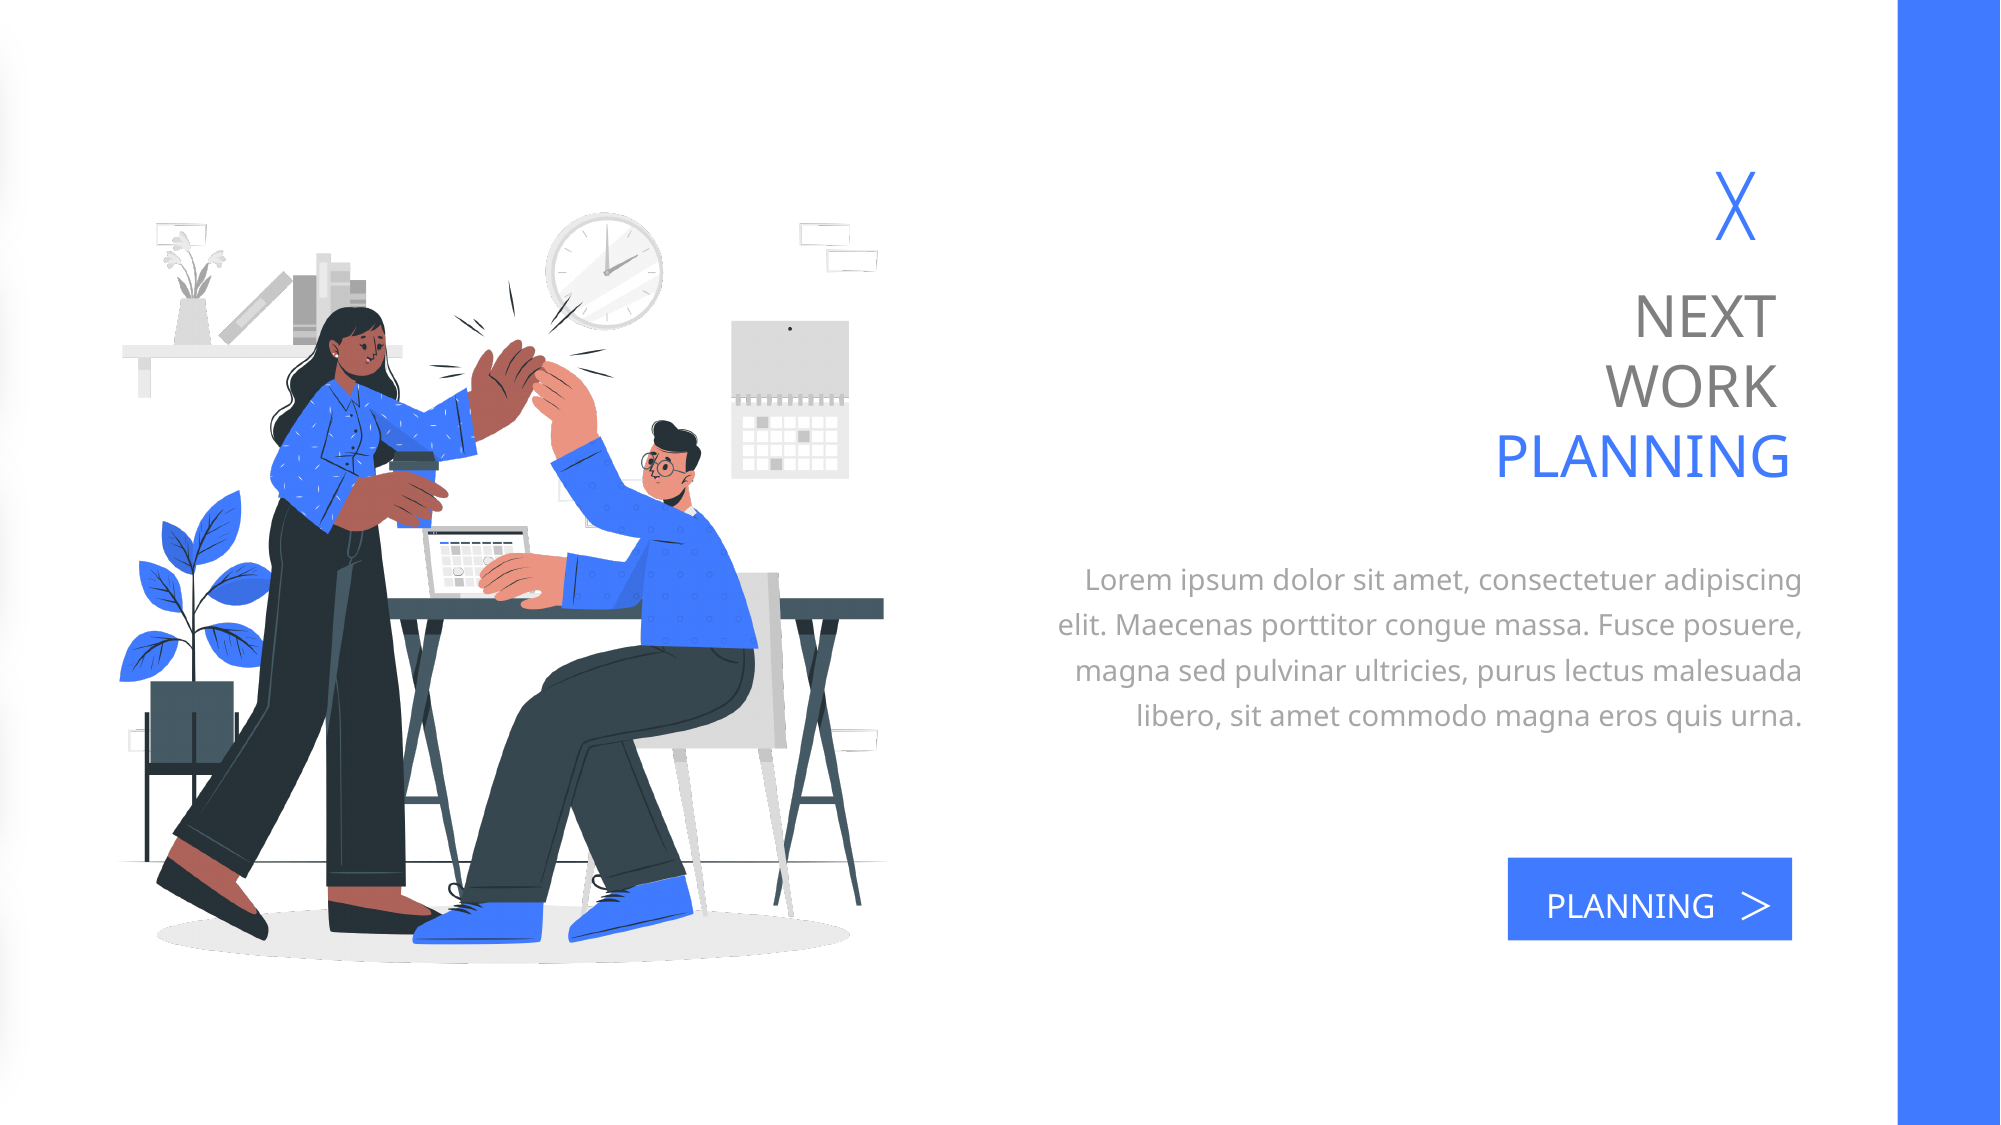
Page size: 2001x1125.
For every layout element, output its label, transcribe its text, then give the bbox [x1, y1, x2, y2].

text_box ╳ [1637, 160, 1836, 246]
picture [41, 124, 965, 1048]
text_box Lorem ipsum dolor sit amet, consectetuer adipiscing elit. Maecenas porttitor congue massa. Fusce posuere, magna sed pulvinar ultricies, purus lectus malesuada libero, sit amet commodo magna eros quis urna. [1034, 550, 1804, 733]
text_box [1507, 857, 1793, 941]
text_box [1897, 0, 2000, 1125]
text_box ＞ [1722, 862, 1791, 936]
text_box PLANNING [1476, 877, 1786, 933]
text_box NEXT WORK PLANNING [1436, 279, 1793, 490]
